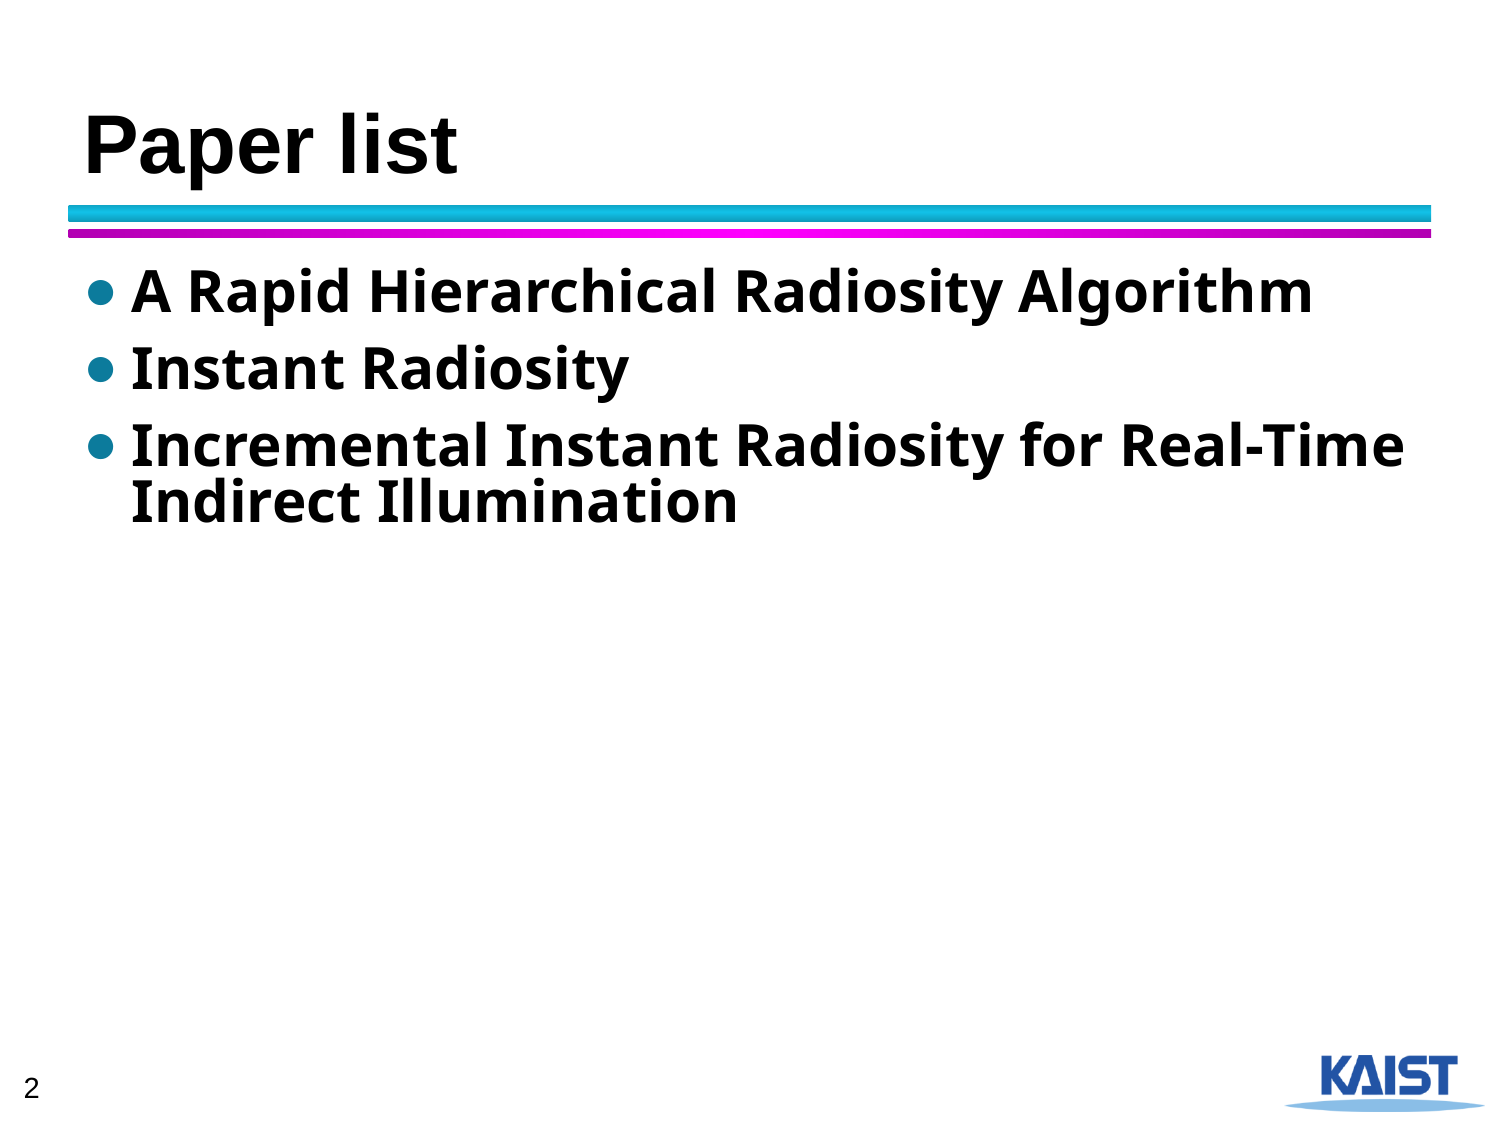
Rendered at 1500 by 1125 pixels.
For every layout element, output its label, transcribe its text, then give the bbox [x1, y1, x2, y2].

picture [1284, 1055, 1485, 1112]
list A Rapid Hierarchical Radiosity Algorithm Instant Radiosity Incremental Instant Radiosity for Real-Time Indirect Illumination [68, 259, 1434, 1093]
title Paper list [68, 48, 1428, 199]
